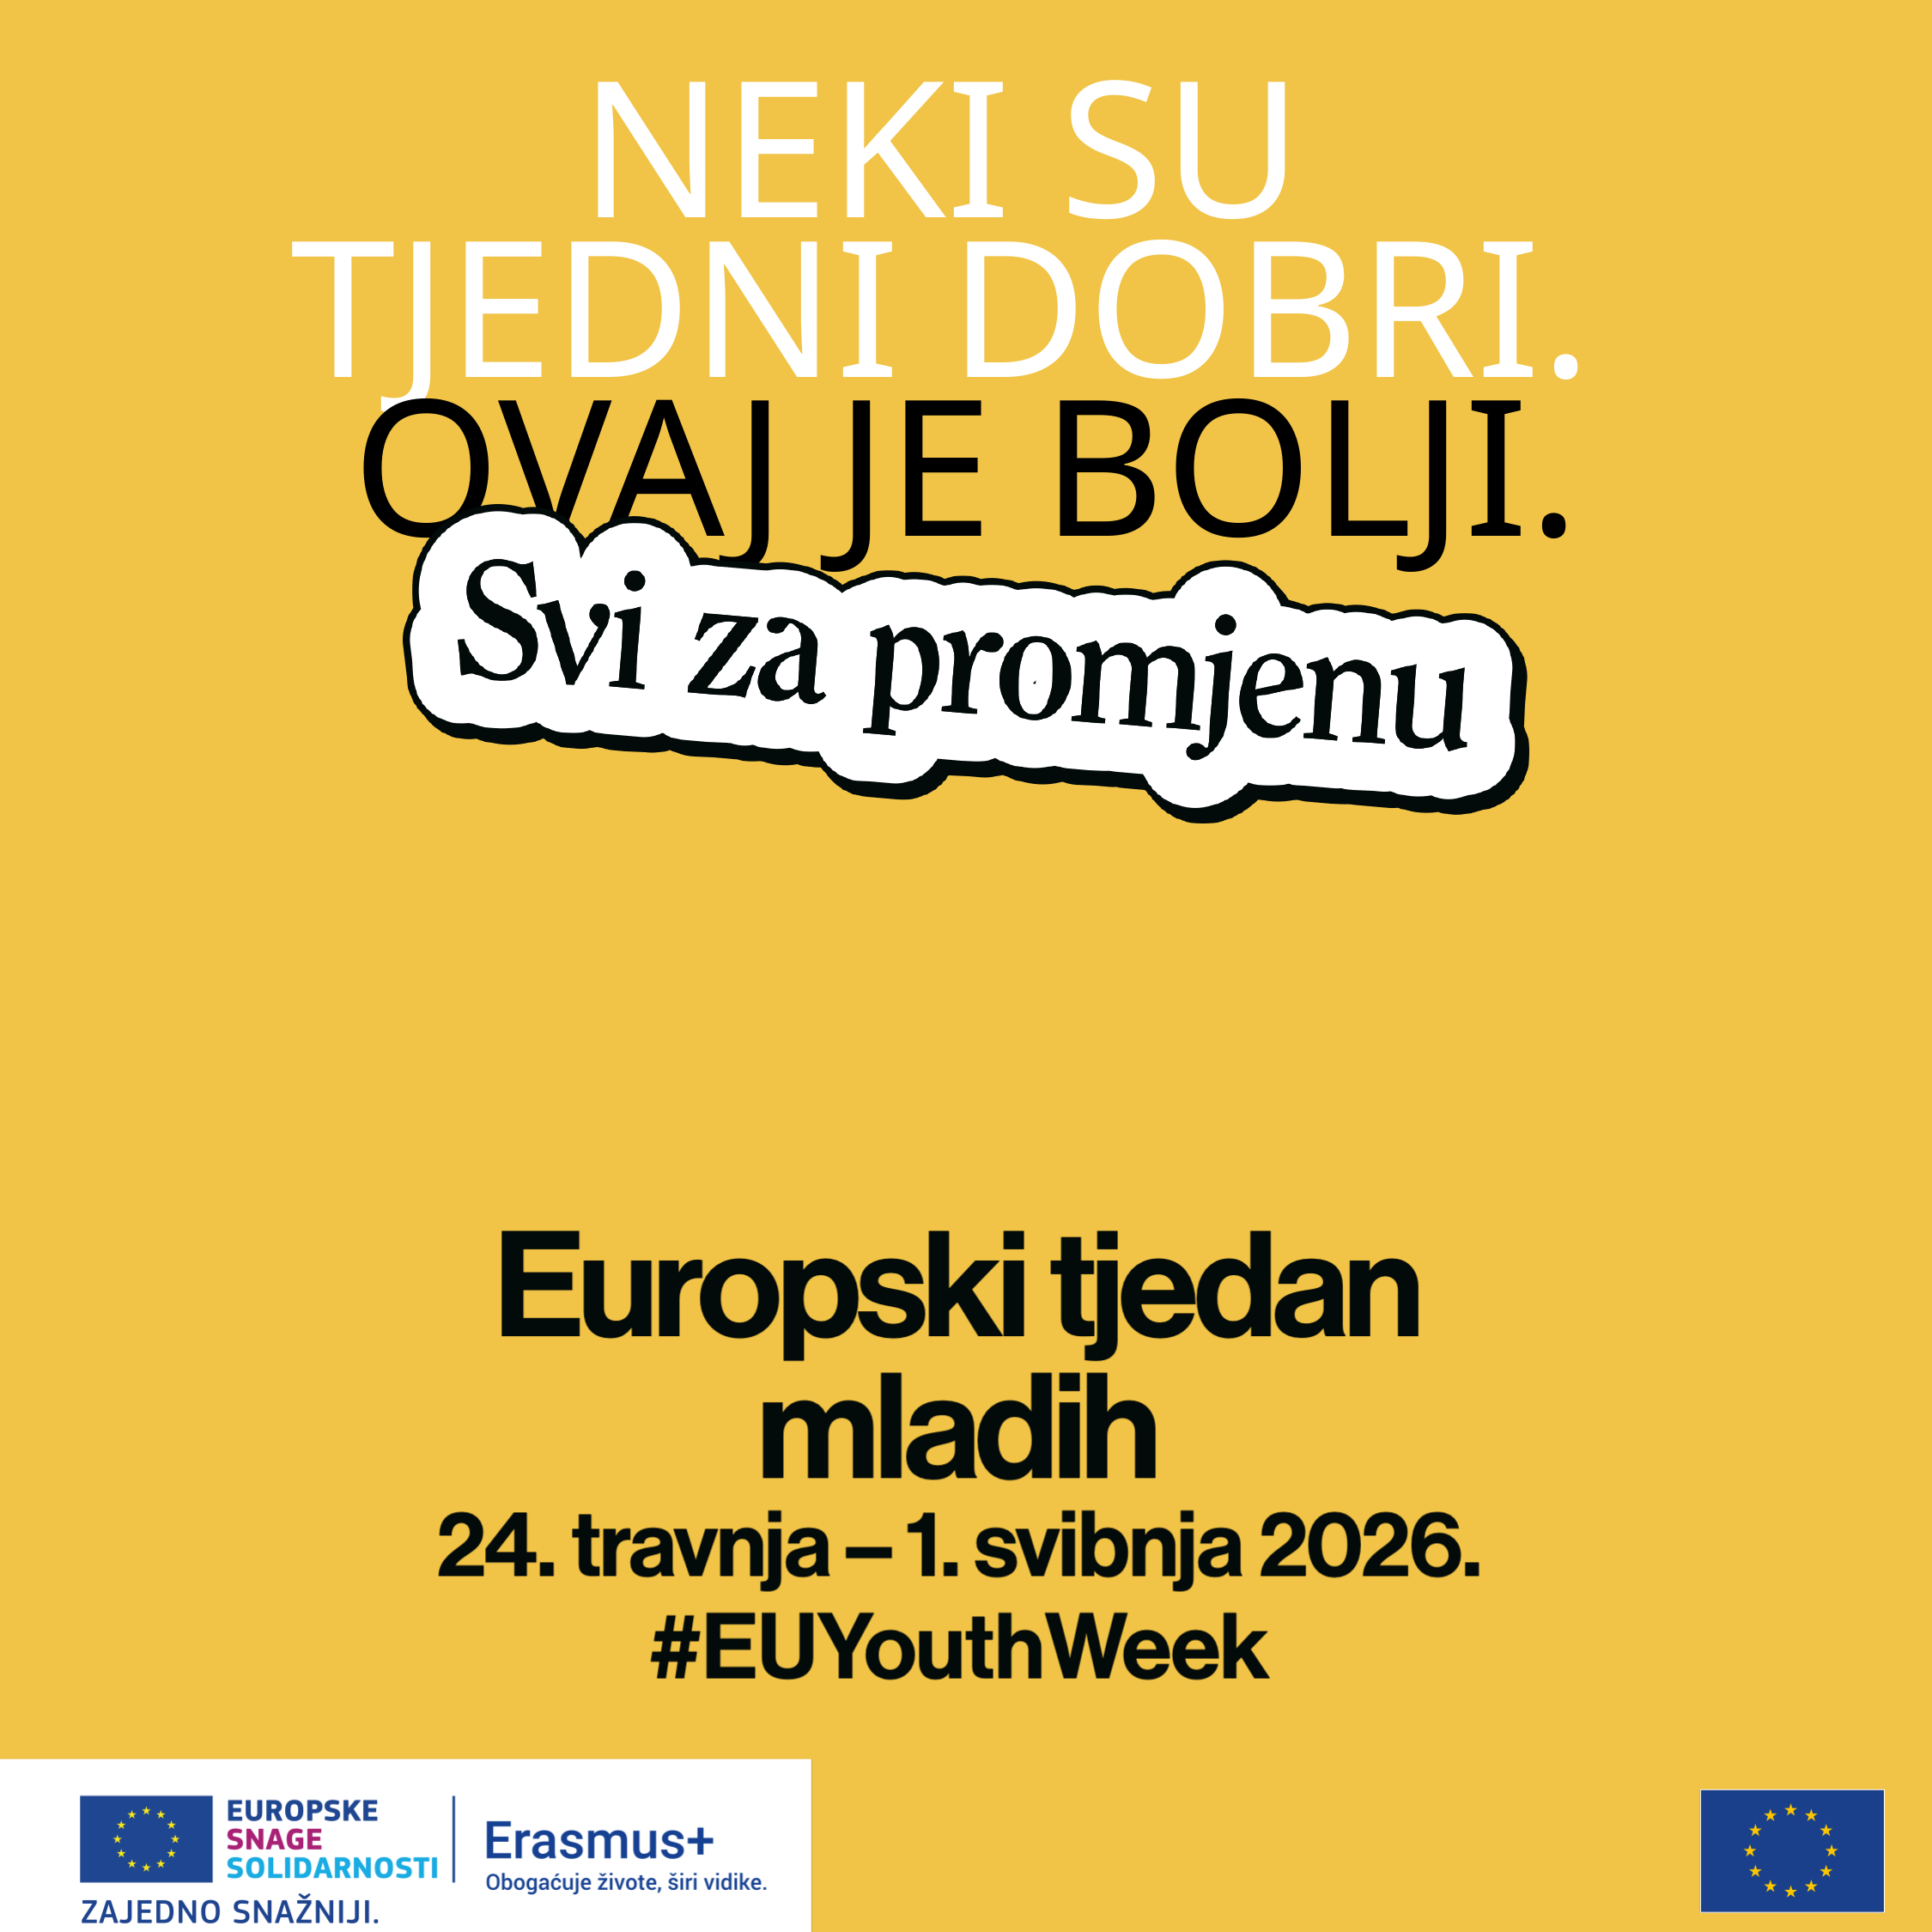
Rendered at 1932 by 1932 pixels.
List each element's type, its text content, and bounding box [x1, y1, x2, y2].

text_box NEKI SU TJEDNI DOBRI. OVAJ JE BOLJI. [286, 86, 1646, 573]
picture [403, 503, 1529, 823]
picture [0, 1210, 1885, 1932]
